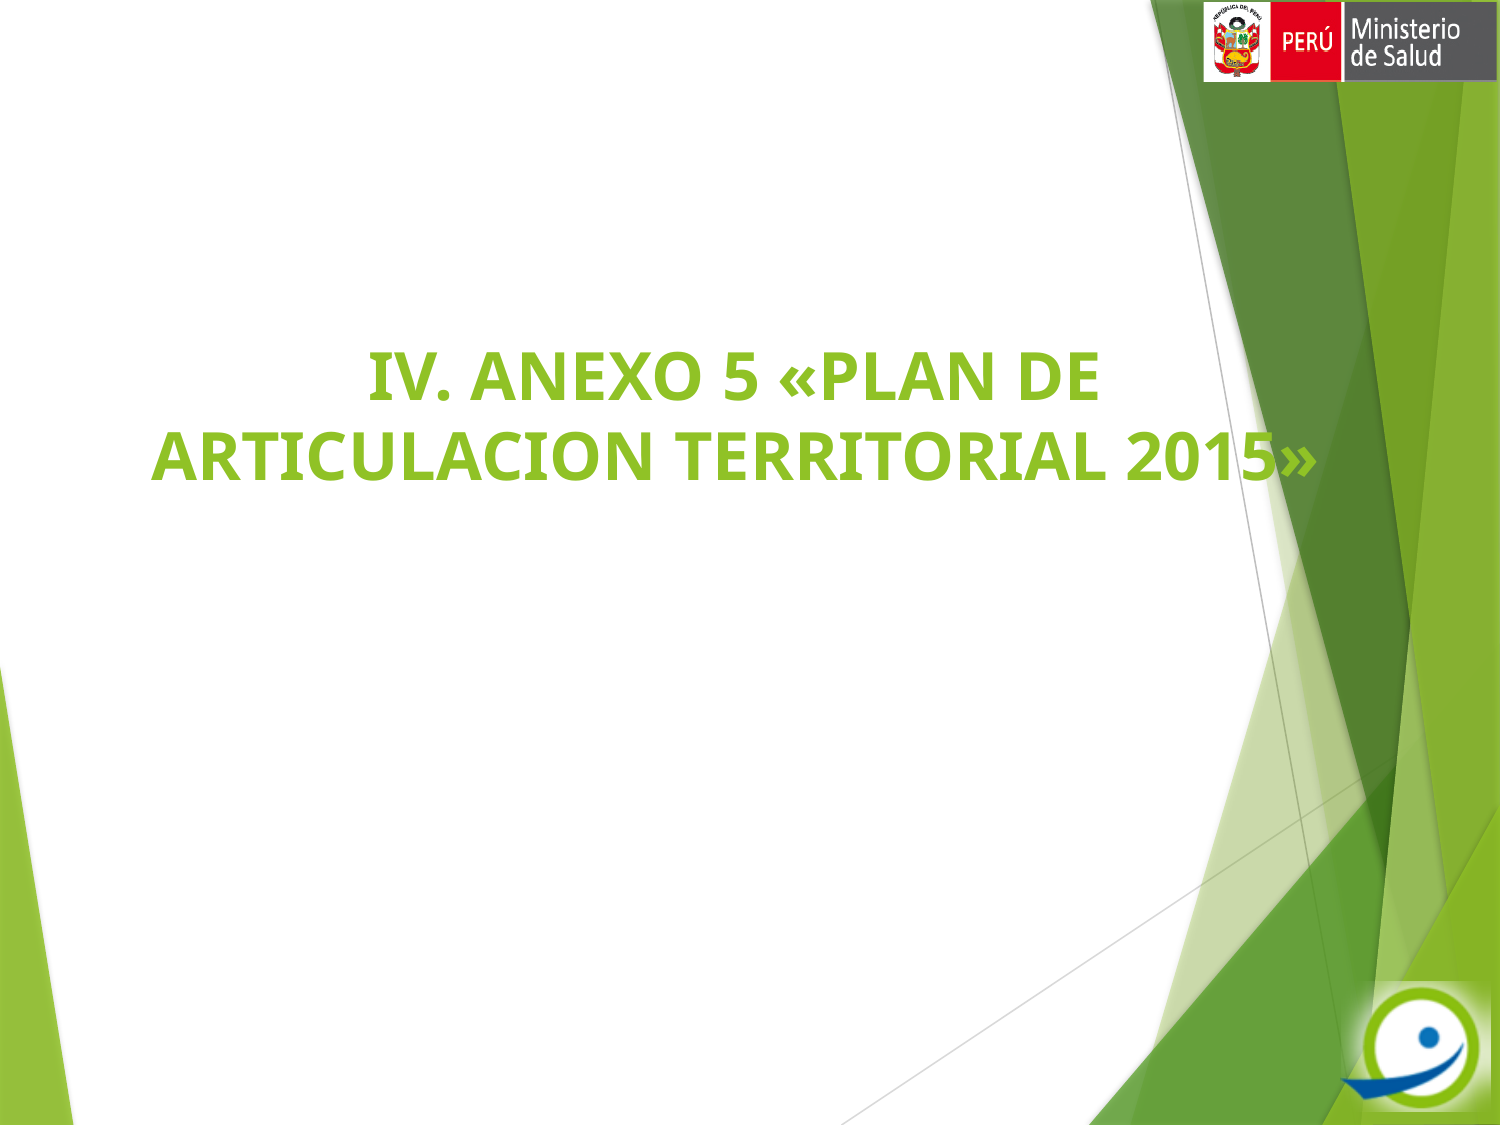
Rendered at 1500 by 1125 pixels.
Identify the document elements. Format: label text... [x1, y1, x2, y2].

picture [1339, 981, 1491, 1113]
picture [1203, 1, 1498, 91]
title IV. ANEXO 5 «PLAN DE ARTICULACION TERRITORIAL 2015» [121, 326, 1351, 693]
